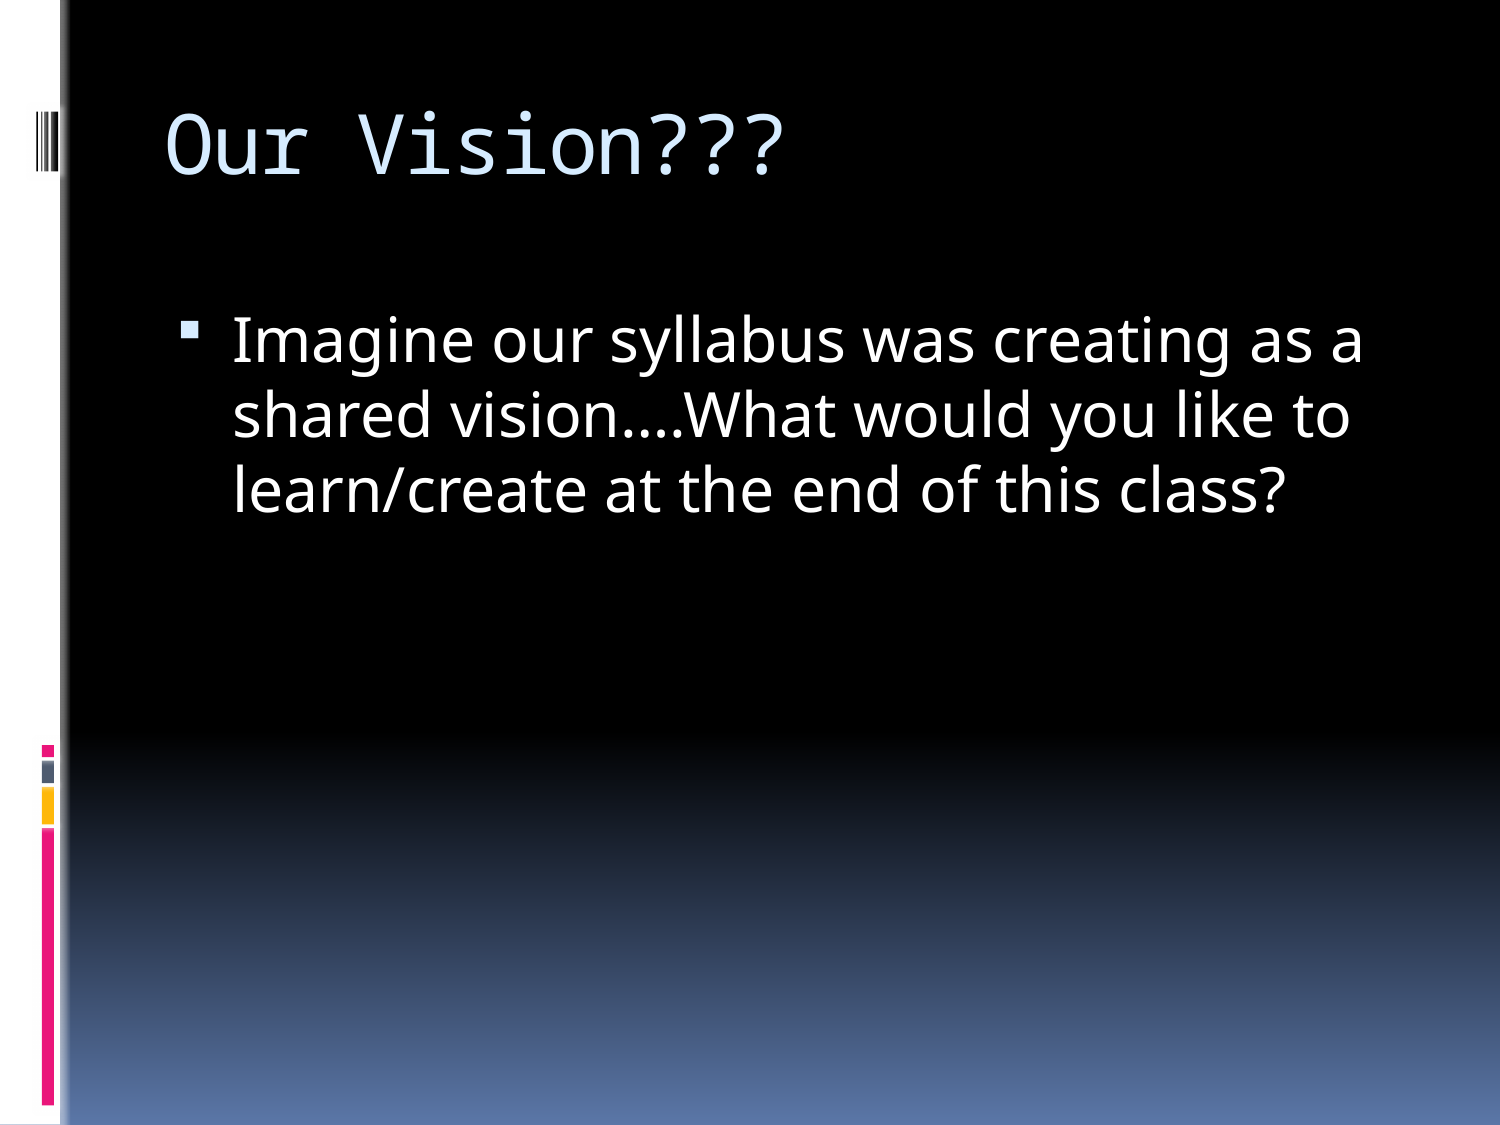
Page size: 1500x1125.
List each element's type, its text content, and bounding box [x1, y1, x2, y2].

title Our Vision??? [150, 83, 1425, 234]
list Imagine our syllabus was creating as a shared vision….What would you like to learn/create at the end of this class? [150, 292, 1425, 1043]
